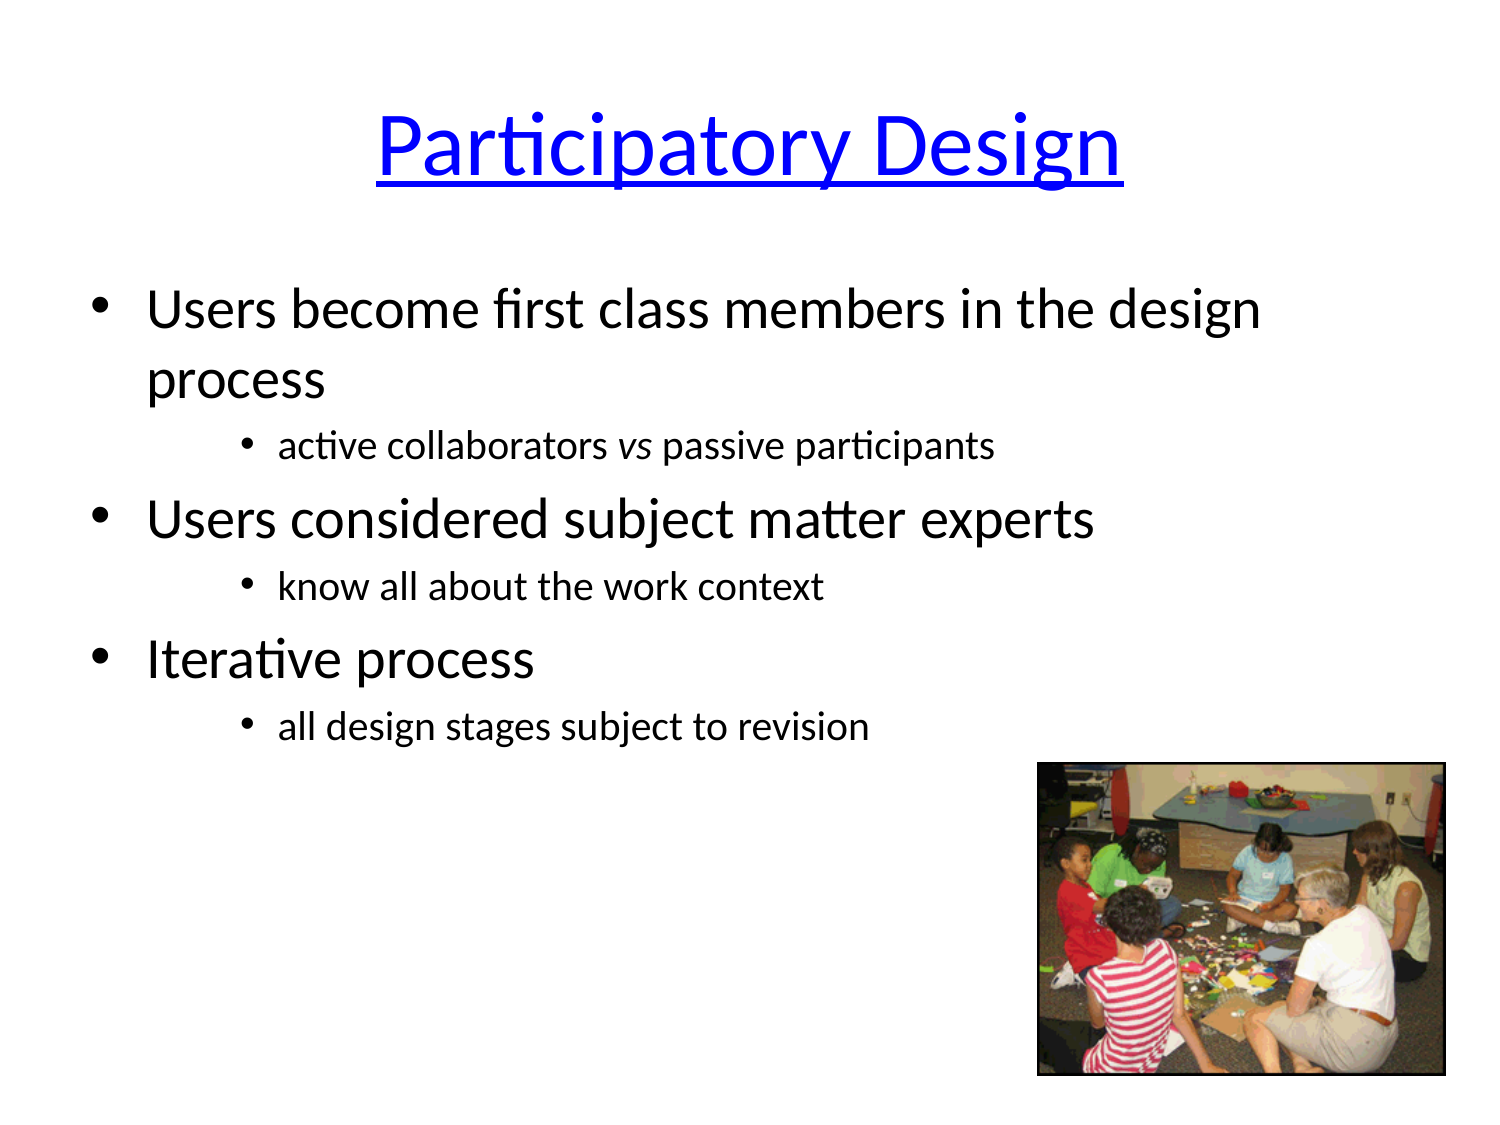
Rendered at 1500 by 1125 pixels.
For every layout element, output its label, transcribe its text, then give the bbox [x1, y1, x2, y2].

list Users become first class members in the design process active collaborators vs passive participants Users considered subject matter experts know all about the work context Iterative process all design stages subject to revision [75, 262, 1425, 1005]
picture [1037, 762, 1446, 1076]
title Participatory Design [75, 45, 1425, 233]
